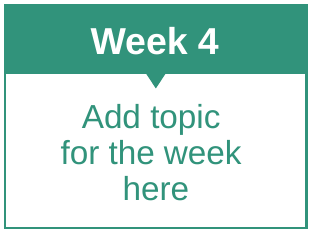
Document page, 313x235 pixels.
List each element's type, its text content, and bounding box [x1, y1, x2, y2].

text_box Add topic for the week here [11, 92, 301, 215]
text_box [4, 4, 308, 229]
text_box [4, 5, 307, 89]
